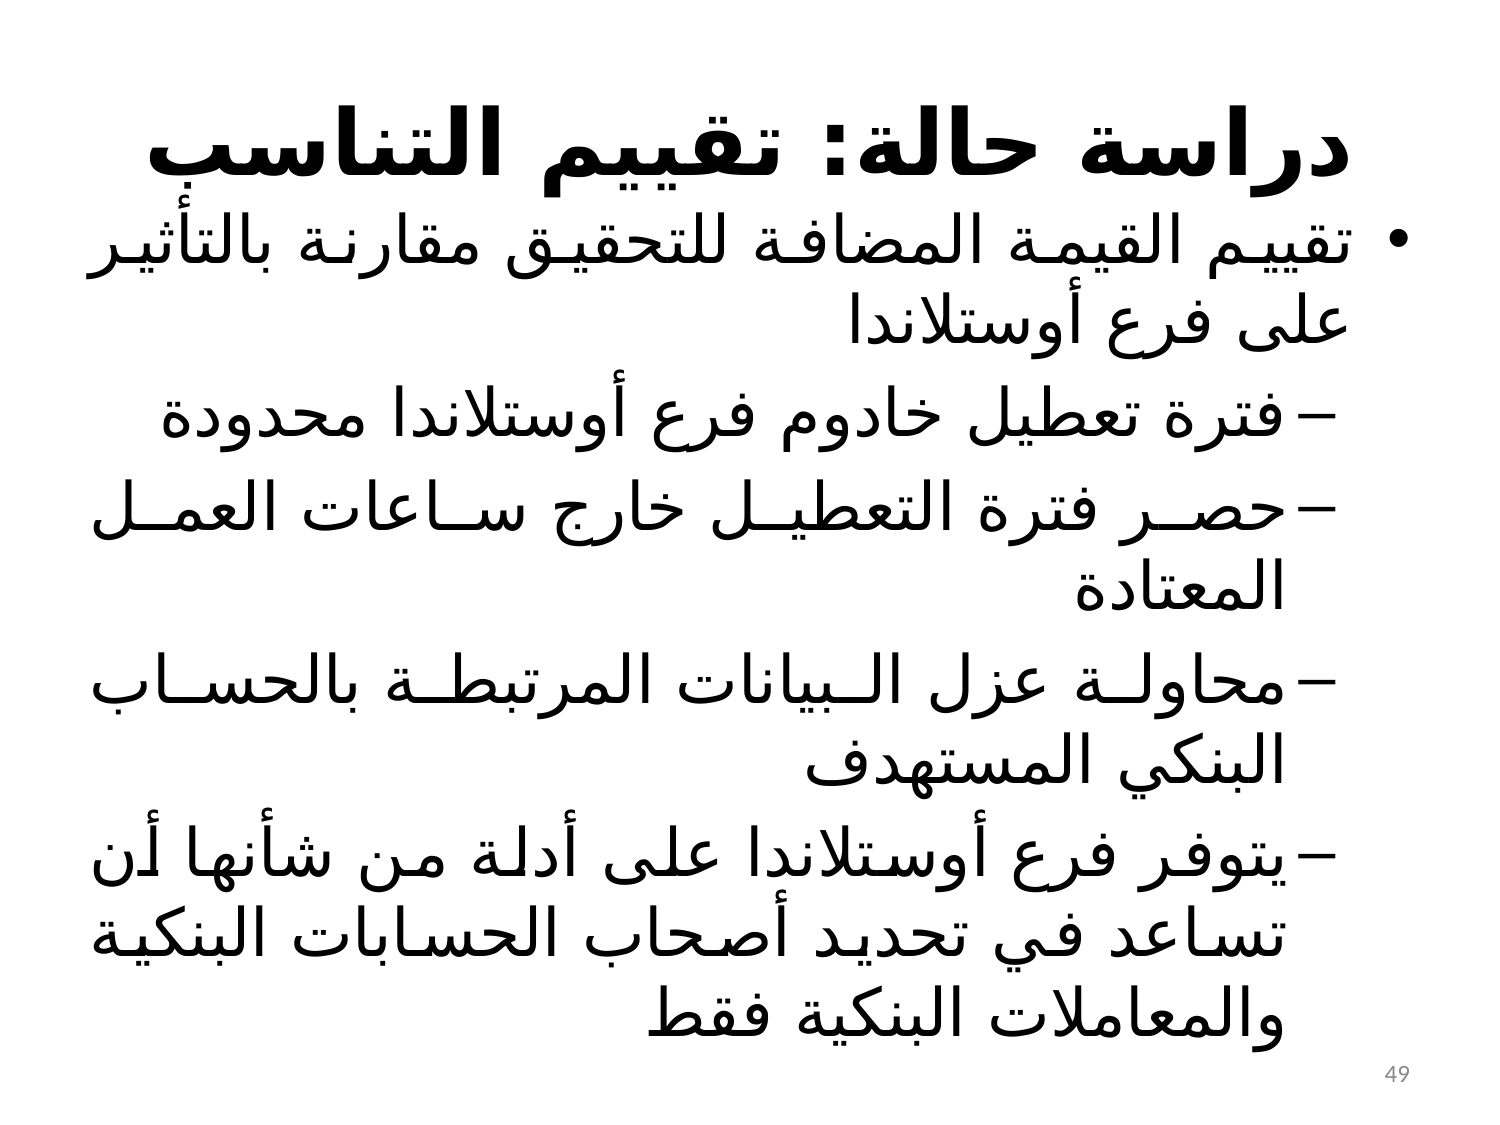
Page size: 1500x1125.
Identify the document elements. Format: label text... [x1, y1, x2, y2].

slide_number 49 [1074, 1042, 1425, 1103]
title دراسة حالة: تقييم التناسب [75, 45, 1425, 189]
text_box تقييم القيمة المضافة للتحقيق مقارنة بالتأثير على فرع أوستلاندا فترة تعطيل خادوم فرع أوستلاندا محدودة حصر فترة التعطيل خارج ساعات العمل المعتادة محاولة عزل البيانات المرتبطة بالحساب البنكي المستهدف يتوفر فرع أوستلاندا على أدلة من شأنها أن تساعد في تحديد أصحاب الحسابات البنكية والمعاملات البنكية فقط [74, 189, 1425, 932]
